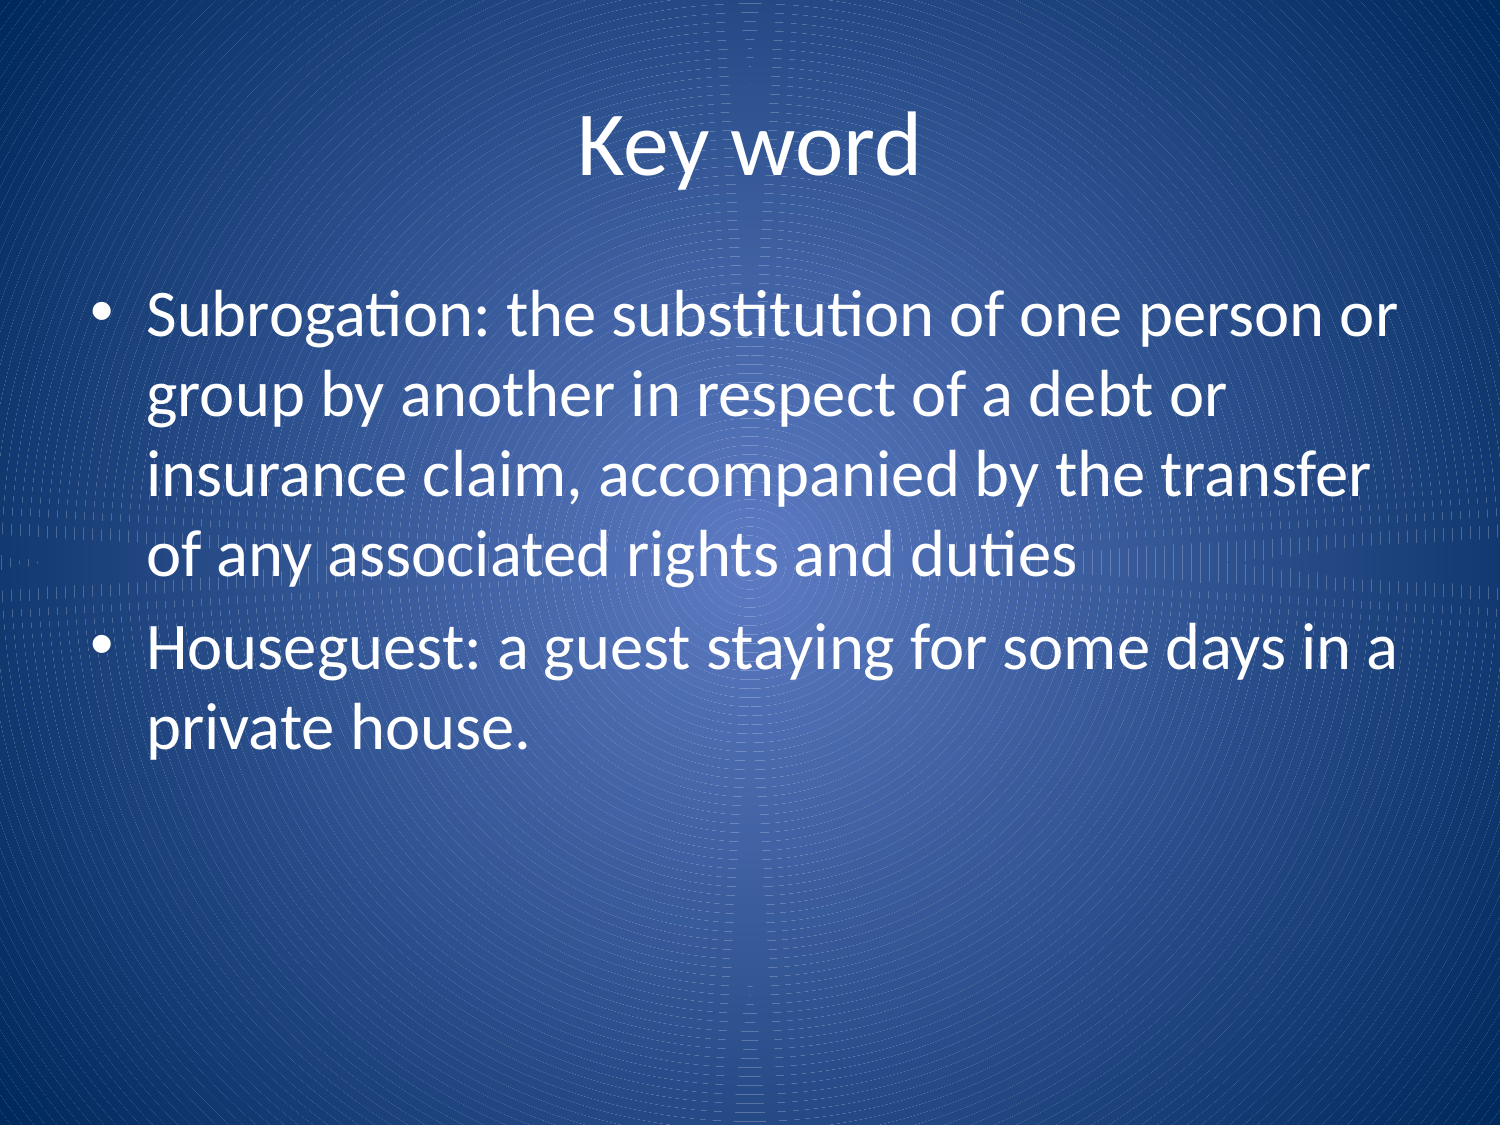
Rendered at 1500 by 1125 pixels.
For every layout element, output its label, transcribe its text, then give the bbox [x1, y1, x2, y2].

title Key word [75, 45, 1425, 233]
list Subrogation: the substitution of one person or group by another in respect of a debt or insurance claim, accompanied by the transfer of any associated rights and duties Houseguest: a guest staying for some days in a private house. [75, 262, 1425, 1005]
